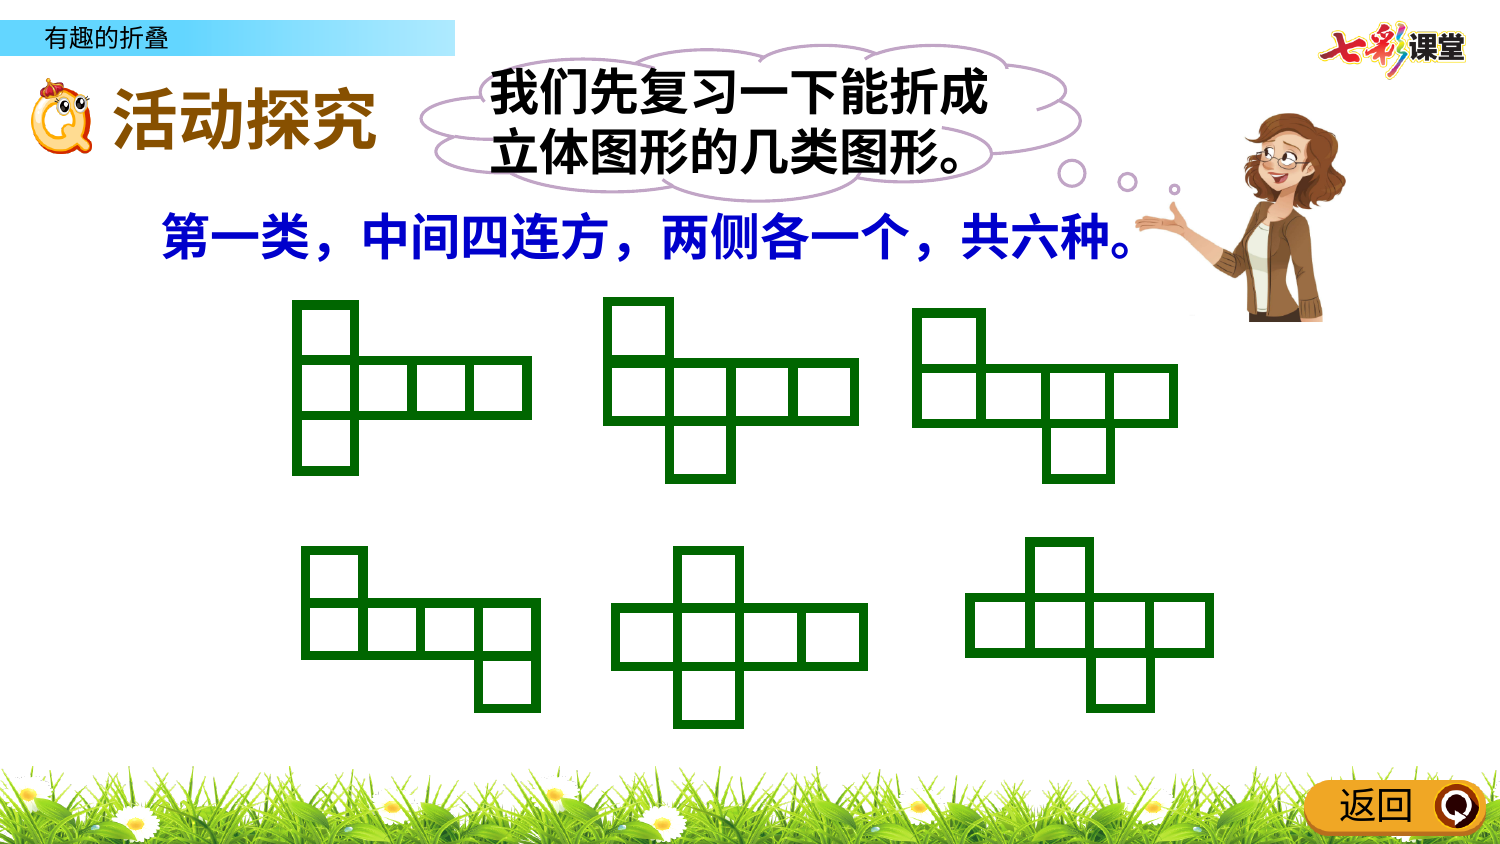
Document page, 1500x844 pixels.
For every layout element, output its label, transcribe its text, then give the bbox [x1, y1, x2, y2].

text_box 我们先复习一下能折成立体图形的几类图形。 [474, 52, 1032, 188]
picture [1133, 111, 1347, 323]
picture [1316, 20, 1468, 80]
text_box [305, 550, 537, 709]
text_box [560, 188, 664, 192]
text_box [676, 188, 841, 202]
text_box [1118, 173, 1128, 191]
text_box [615, 550, 864, 725]
text_box [1032, 69, 1081, 150]
text_box [421, 97, 474, 171]
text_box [969, 541, 1210, 709]
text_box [916, 312, 1174, 480]
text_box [296, 304, 528, 472]
picture [0, 766, 1500, 844]
text_box [881, 45, 984, 52]
text_box [775, 45, 872, 52]
picture [31, 78, 92, 154]
text_box 第一类，中间四连方，两侧各一个，共六种。 [145, 197, 1128, 273]
text_box 活动探究 [100, 72, 404, 164]
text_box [607, 301, 855, 480]
text_box [1058, 160, 1085, 187]
